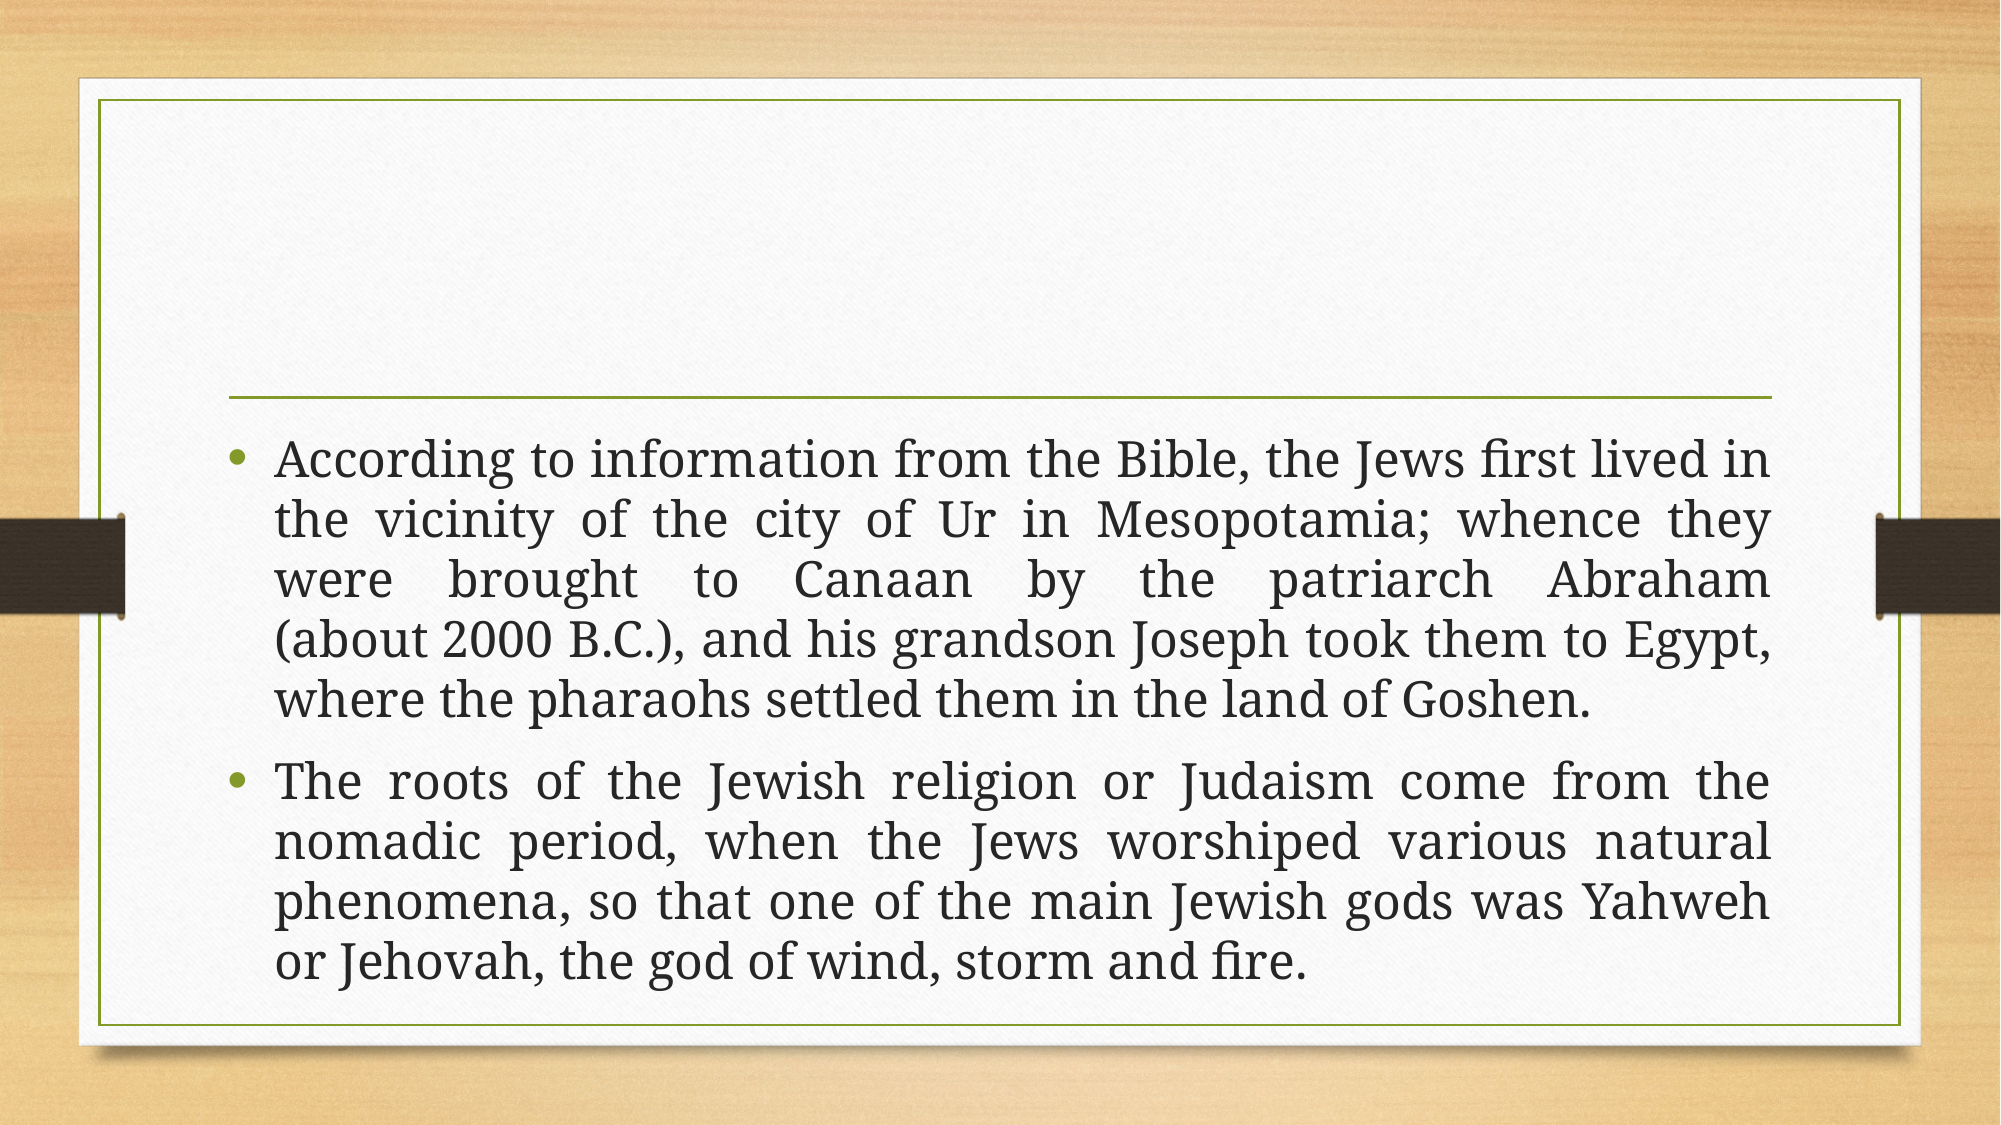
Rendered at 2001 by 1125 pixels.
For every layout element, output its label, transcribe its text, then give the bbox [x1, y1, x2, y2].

list According to information from the Bible, the Jews first lived in the vicinity of the city of Ur in Mesopotamia; whence they were brought to Canaan by the patriarch Abraham (about 2000 B.C.), and his grandson Joseph took them to Egypt, where the pharaohs settled them in the land of Goshen. The roots of the Jewish religion or Judaism come from the nomadic period, when the Jews worshiped various natural phenomena, so that one of the main Jewish gods was Yahweh or Jehovah, the god of wind, storm and fire. [212, 419, 1788, 964]
picture [0, 0, 2001, 1125]
